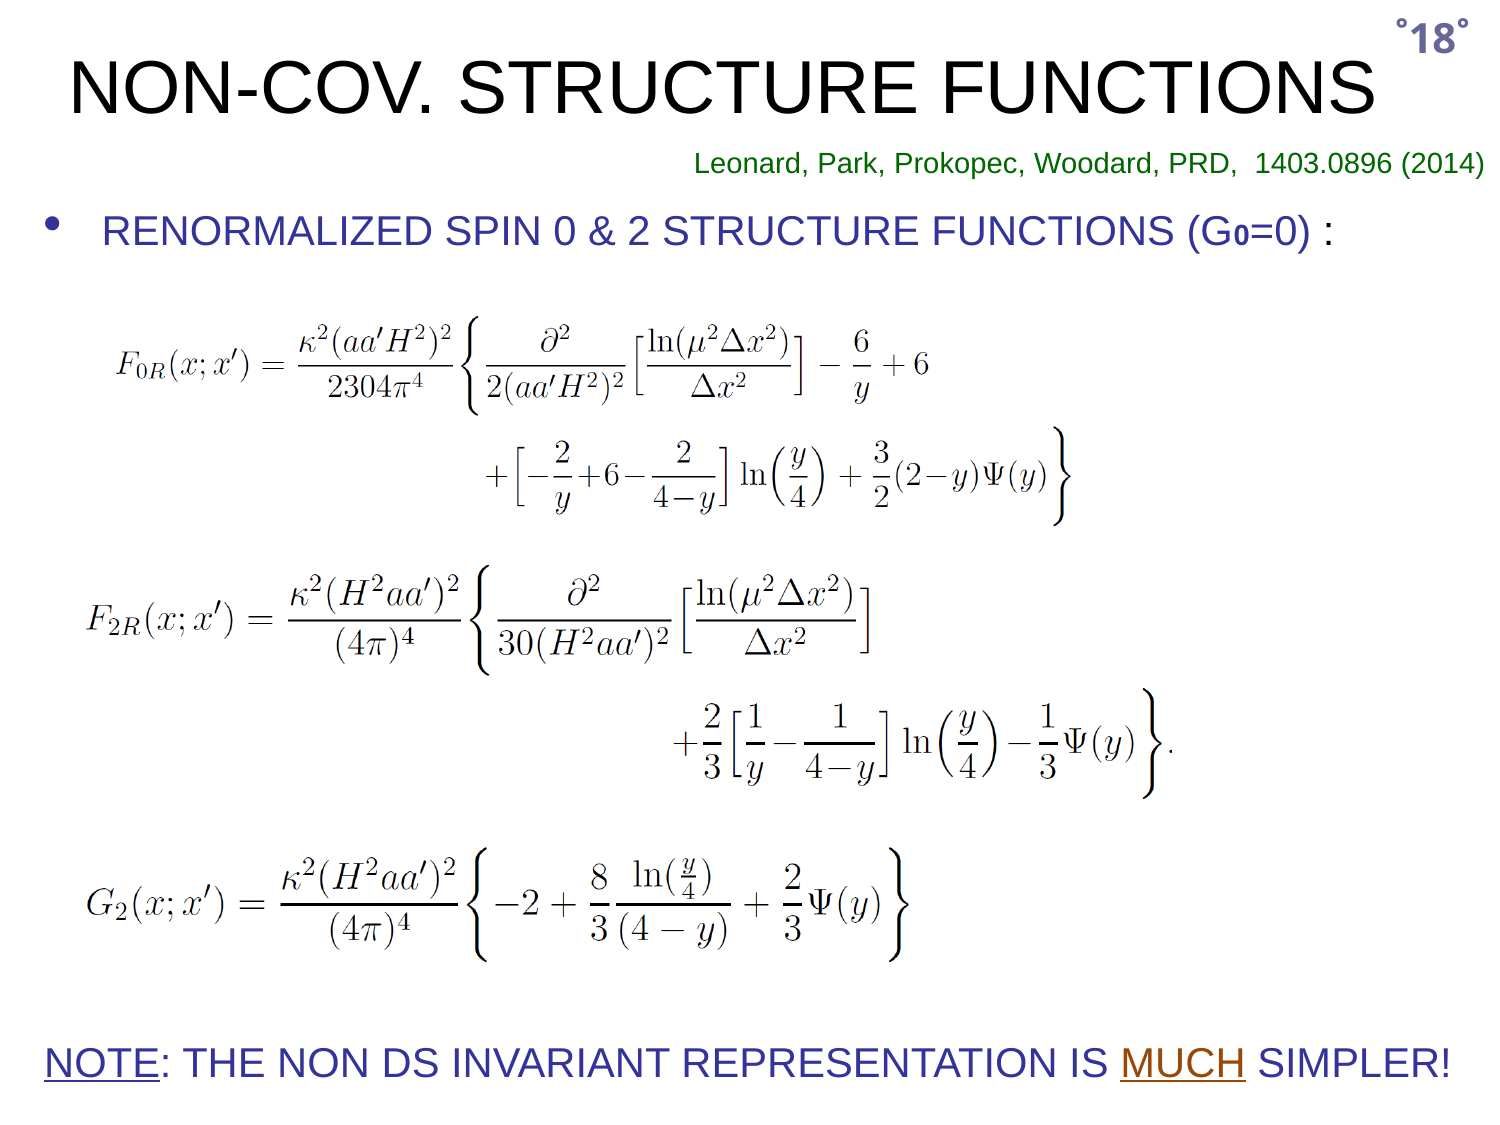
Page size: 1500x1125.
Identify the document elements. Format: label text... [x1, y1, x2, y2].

text_box Leonard, Park, Prokopec, Woodard, PRD, 1403.0896 (2014) [679, 137, 1500, 187]
picture [76, 833, 913, 974]
text_box RENORMALIZED SPIN 0 & 2 STRUCTURE FUNCTIONS (G0=0) : [30, 196, 1365, 262]
text_box NON-COV. STRUCTURE FUNCTIONS [14, 18, 1433, 149]
text_box NOTE: THE NON DS INVARIANT REPRESENTATION IS MUCH SIMPLER! [29, 1028, 1483, 1094]
picture [115, 302, 1072, 533]
text_box ˚18˚ [1364, 7, 1500, 67]
picture [76, 546, 1172, 804]
